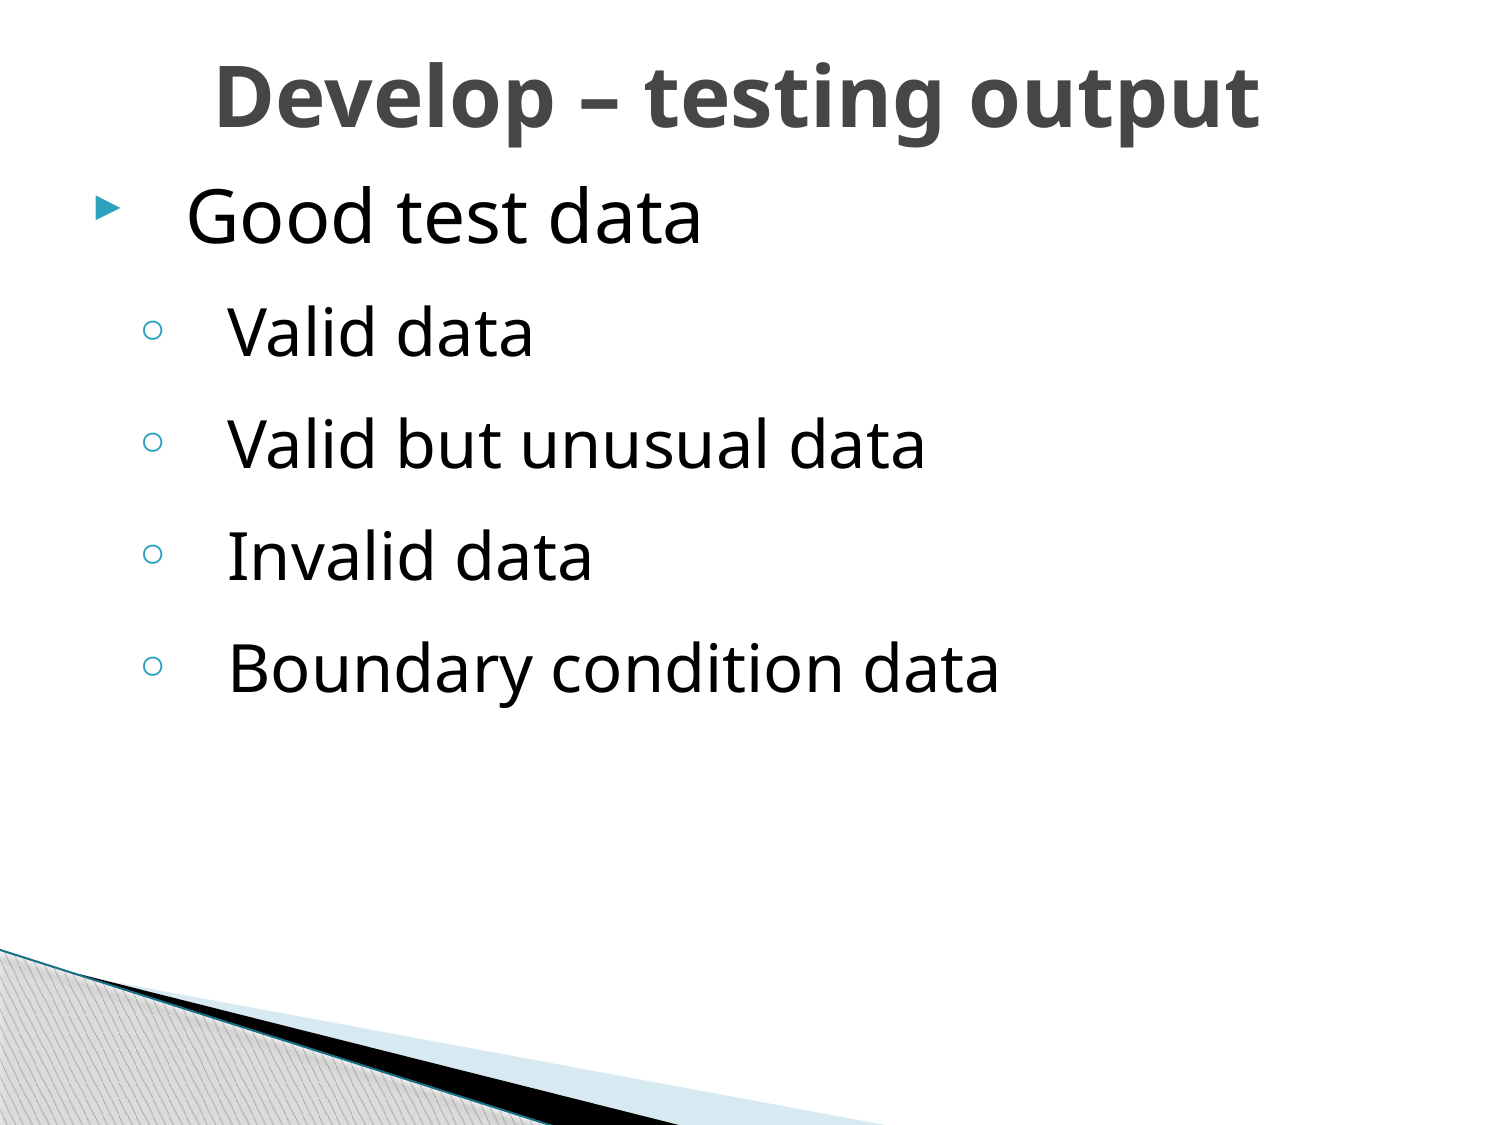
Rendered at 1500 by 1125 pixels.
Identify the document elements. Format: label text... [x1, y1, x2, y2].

title Develop – testing output [100, 0, 1376, 188]
list Good test data Valid data Valid but unusual data Invalid data Boundary condition data [76, 160, 1447, 1106]
